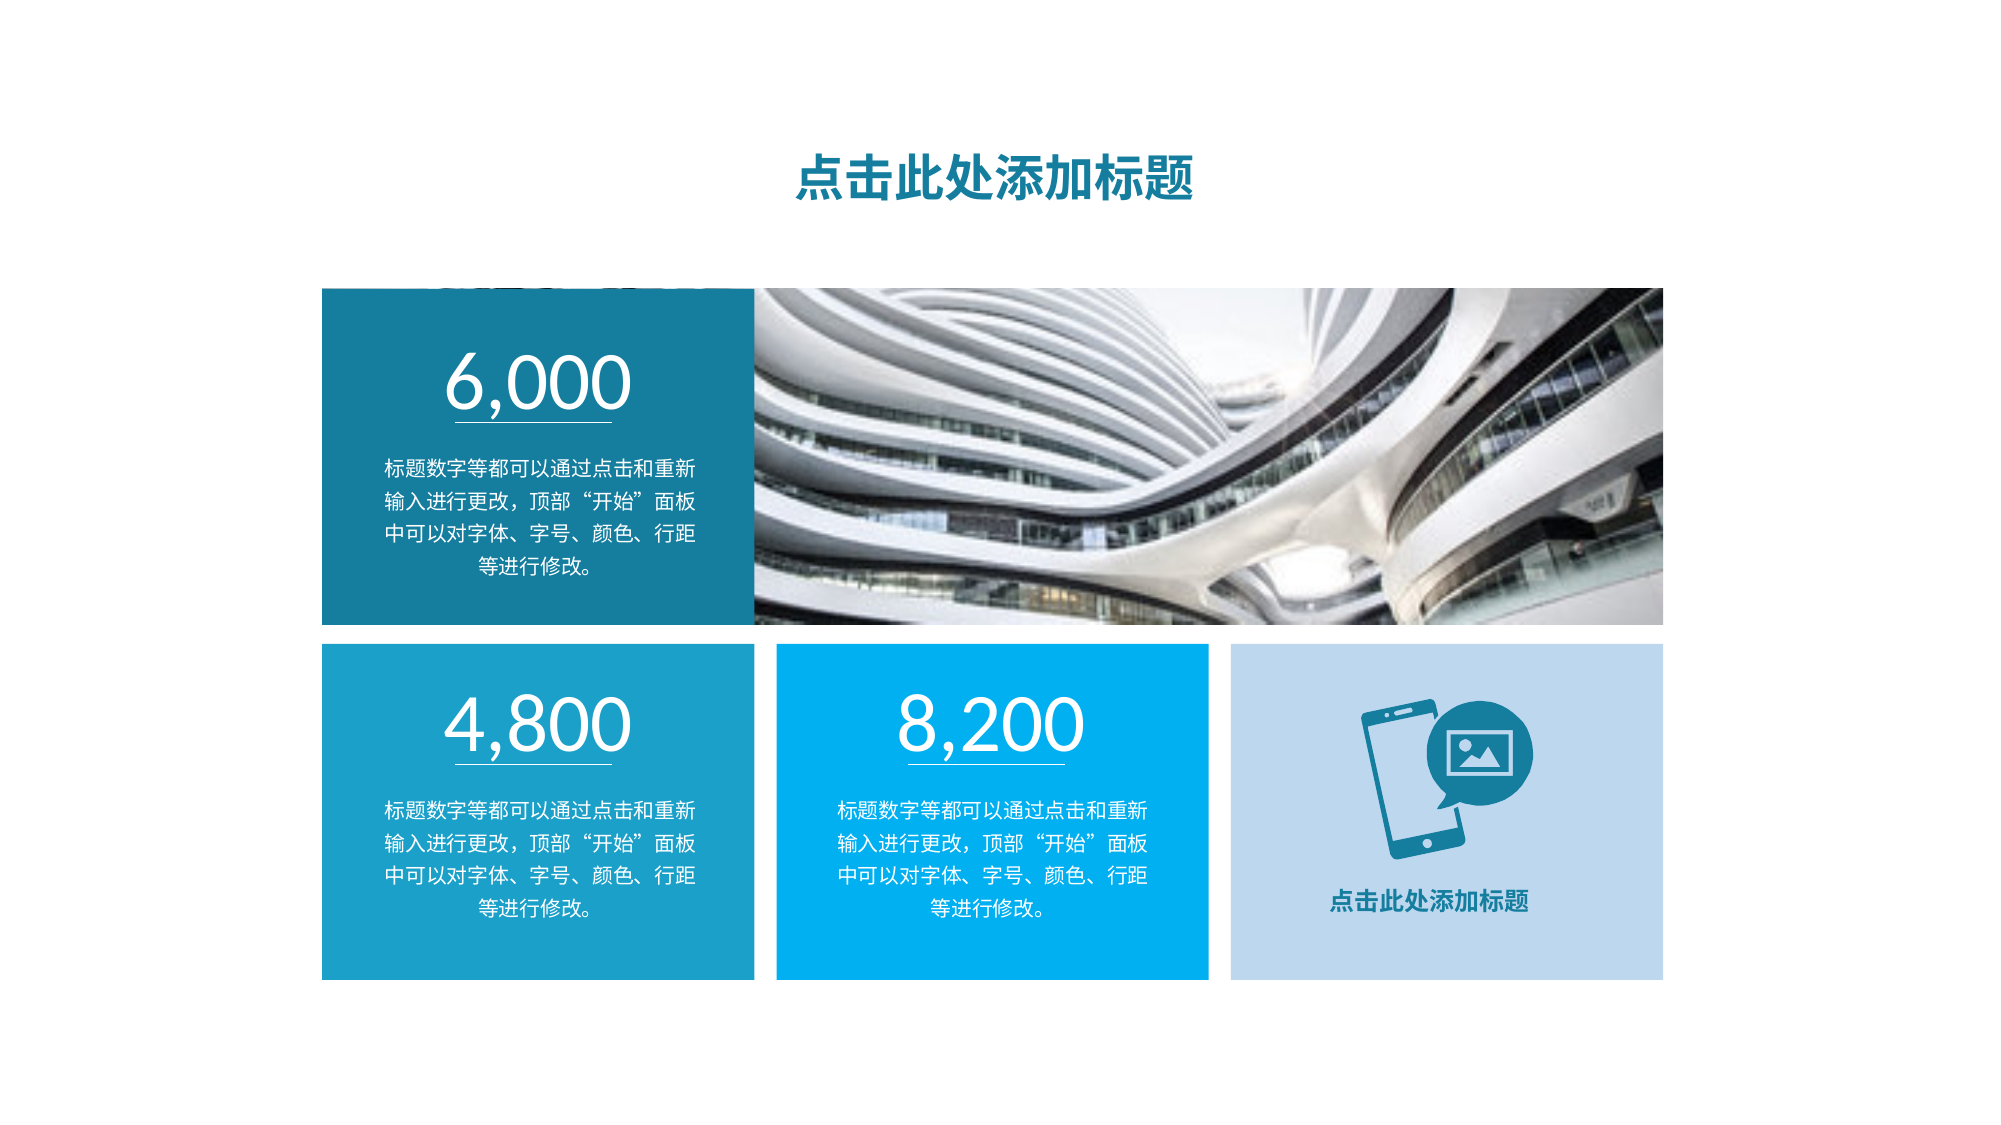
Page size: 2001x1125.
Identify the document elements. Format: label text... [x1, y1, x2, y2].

text_box [1230, 643, 1664, 981]
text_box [1361, 698, 1533, 860]
text_box 8,200 [881, 660, 1153, 776]
text_box 点击此处添加标题 [779, 138, 1260, 214]
text_box 标题数字等都可以通过点击和重新输入进行更改，顶部“开始”面板中可以对字体、字号、颜色、行距等进行修改。 [360, 783, 721, 928]
text_box [776, 643, 1210, 981]
text_box 标题数字等都可以通过点击和重新输入进行更改，顶部“开始”面板中可以对字体、字号、颜色、行距等进行修改。 [360, 441, 721, 586]
text_box 点击此处添加标题 [1315, 878, 1582, 923]
text_box [321, 643, 755, 981]
text_box [755, 288, 1664, 625]
text_box [321, 288, 755, 626]
text_box 4,800 [428, 660, 700, 776]
text_box 标题数字等都可以通过点击和重新输入进行更改，顶部“开始”面板中可以对字体、字号、颜色、行距等进行修改。 [812, 783, 1173, 928]
text_box 6,000 [428, 318, 700, 434]
